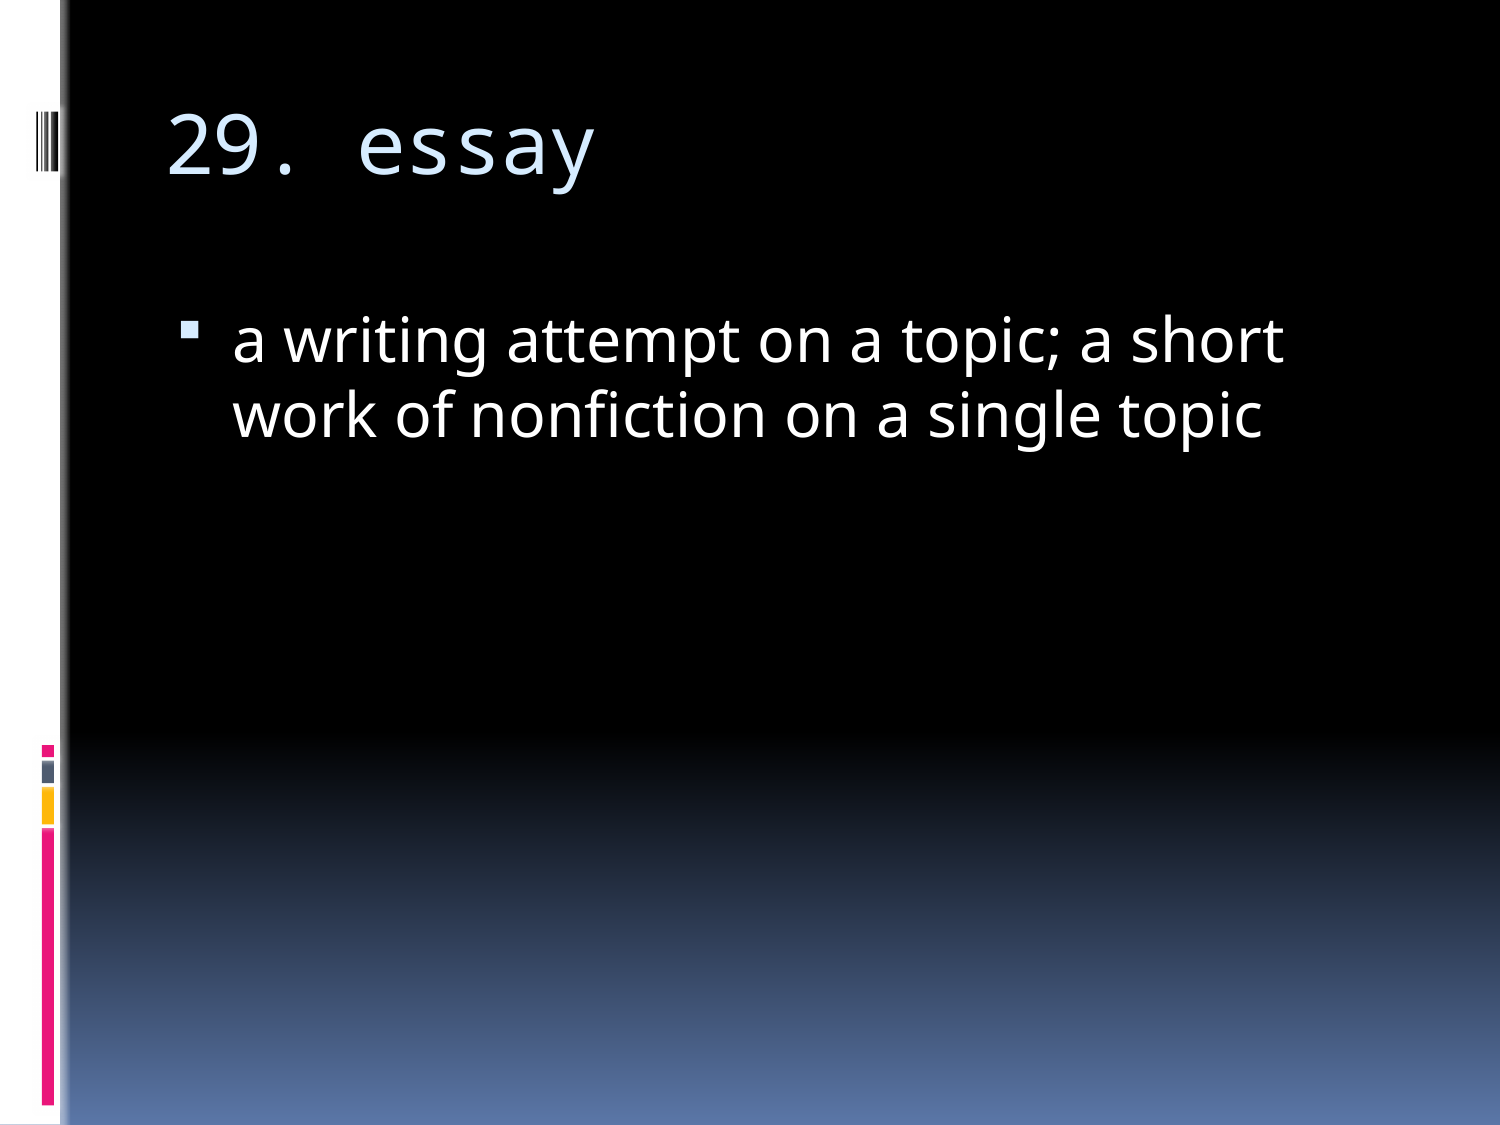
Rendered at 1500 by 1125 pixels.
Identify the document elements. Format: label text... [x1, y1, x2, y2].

title 29. essay [150, 83, 1425, 234]
list a writing attempt on a topic; a short work of nonfiction on a single topic [150, 292, 1425, 1043]
